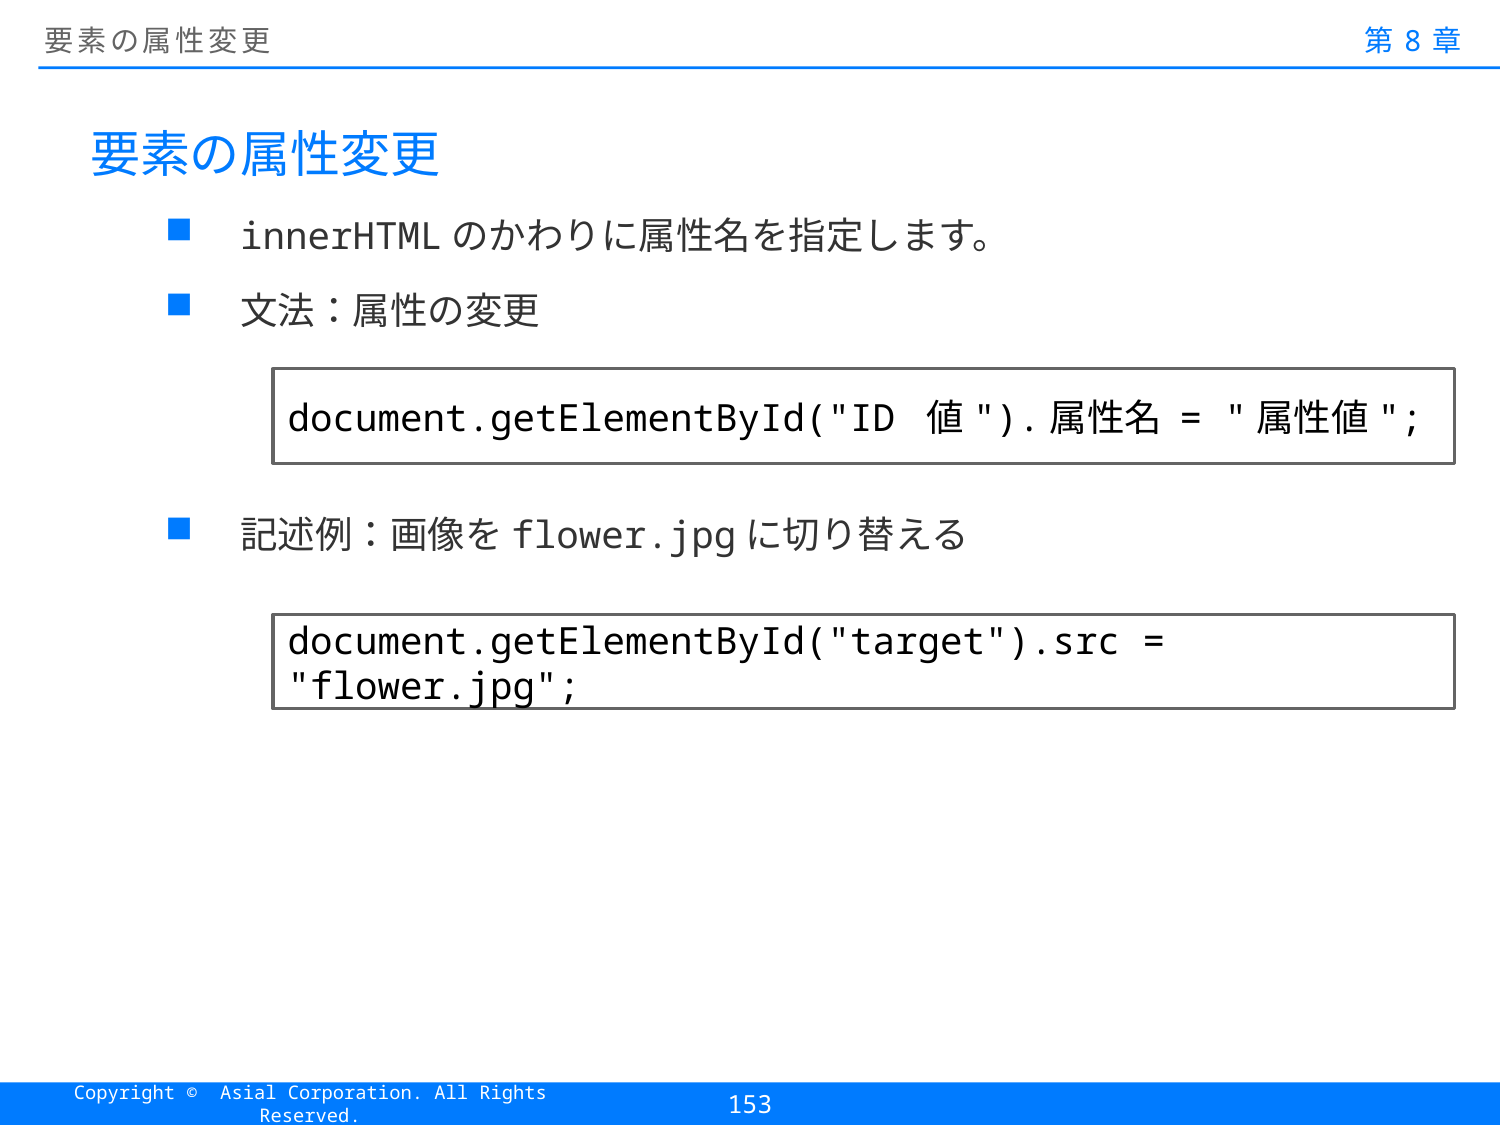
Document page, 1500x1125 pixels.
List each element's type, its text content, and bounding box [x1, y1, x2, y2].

title 要素の属性変更 [29, 7, 702, 72]
text_box document.getElementById("ID 値").属性名 = "属性値"; [271, 367, 1456, 465]
text_box document.getElementById("target").src = "flower.jpg"; [271, 612, 1456, 711]
list 第8章 [702, 7, 1477, 72]
slide_number 153 [581, 1075, 919, 1125]
list 要素の属性変更 innerHTMLのかわりに属性名を指定します。 文法：属性の変更 記述例：画像をflower.jpgに切り替える [75, 84, 1425, 988]
